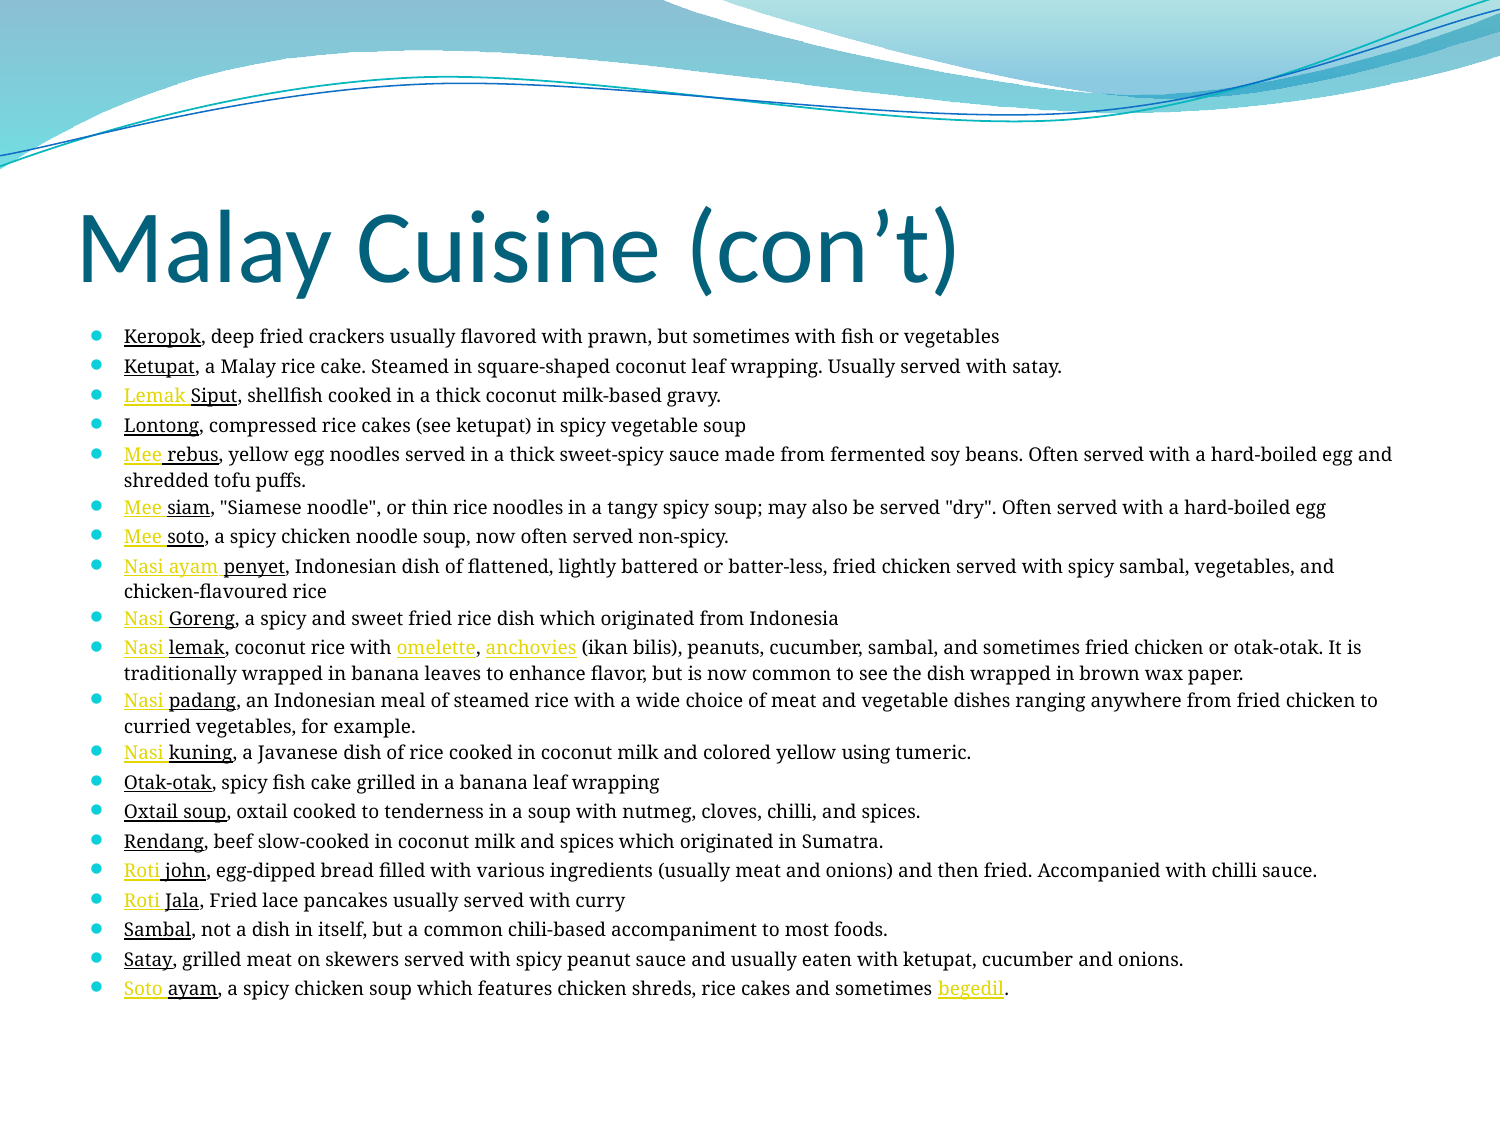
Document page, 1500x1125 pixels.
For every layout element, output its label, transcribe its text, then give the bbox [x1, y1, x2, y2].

title Malay Cuisine (con’t) [75, 115, 1425, 303]
list Keropok, deep fried crackers usually flavored with prawn, but sometimes with fish or vegetables Ketupat, a Malay rice cake. Steamed in square-shaped coconut leaf wrapping. Usually served with satay. Lemak Siput, shellfish cooked in a thick coconut milk-based gravy. Lontong, compressed rice cakes (see ketupat) in spicy vegetable soup Mee rebus, yellow egg noodles served in a thick sweet-spicy sauce made from fermented soy beans. Often served with a hard-boiled egg and shredded tofu puffs. Mee siam, "Siamese noodle", or thin rice noodles in a tangy spicy soup; may also be served "dry". Often served with a hard-boiled egg Mee soto, a spicy chicken noodle soup, now often served non-spicy. Nasi ayam penyet, Indonesian dish of flattened, lightly battered or batter-less, fried chicken served with spicy sambal, vegetables, and chicken-flavoured rice Nasi Goreng, a spicy and sweet fried rice dish which originated from Indonesia Nasi lemak, coconut rice with omelette, anchovies (ikan bilis), peanuts, cucumber, sambal, and sometimes fried chicken or otak-otak. It is traditionally wrapped in banana leaves to enhance flavor, but is now common to see the dish wrapped in brown wax paper. Nasi padang, an Indonesian meal of steamed rice with a wide choice of meat and vegetable dishes ranging anywhere from fried chicken to curried vegetables, for example. Nasi kuning, a Javanese dish of rice cooked in coconut milk and colored yellow using tumeric. Otak-otak, spicy fish cake grilled in a banana leaf wrapping Oxtail soup, oxtail cooked to tenderness in a soup with nutmeg, cloves, chilli, and spices. Rendang, beef slow-cooked in coconut milk and spices which originated in Sumatra. Roti john, egg-dipped bread filled with various ingredients (usually meat and onions) and then fried. Accompanied with chilli sauce. Roti Jala, Fried lace pancakes usually served with curry Sambal, not a dish in itself, but a common chili-based accompaniment to most foods. Satay, grilled meat on skewers served with spicy peanut sauce and usually eaten with ketupat, cucumber and onions. Soto ayam, a spicy chicken soup which features chicken shreds, rice cakes and sometimes begedil. [75, 317, 1425, 1038]
